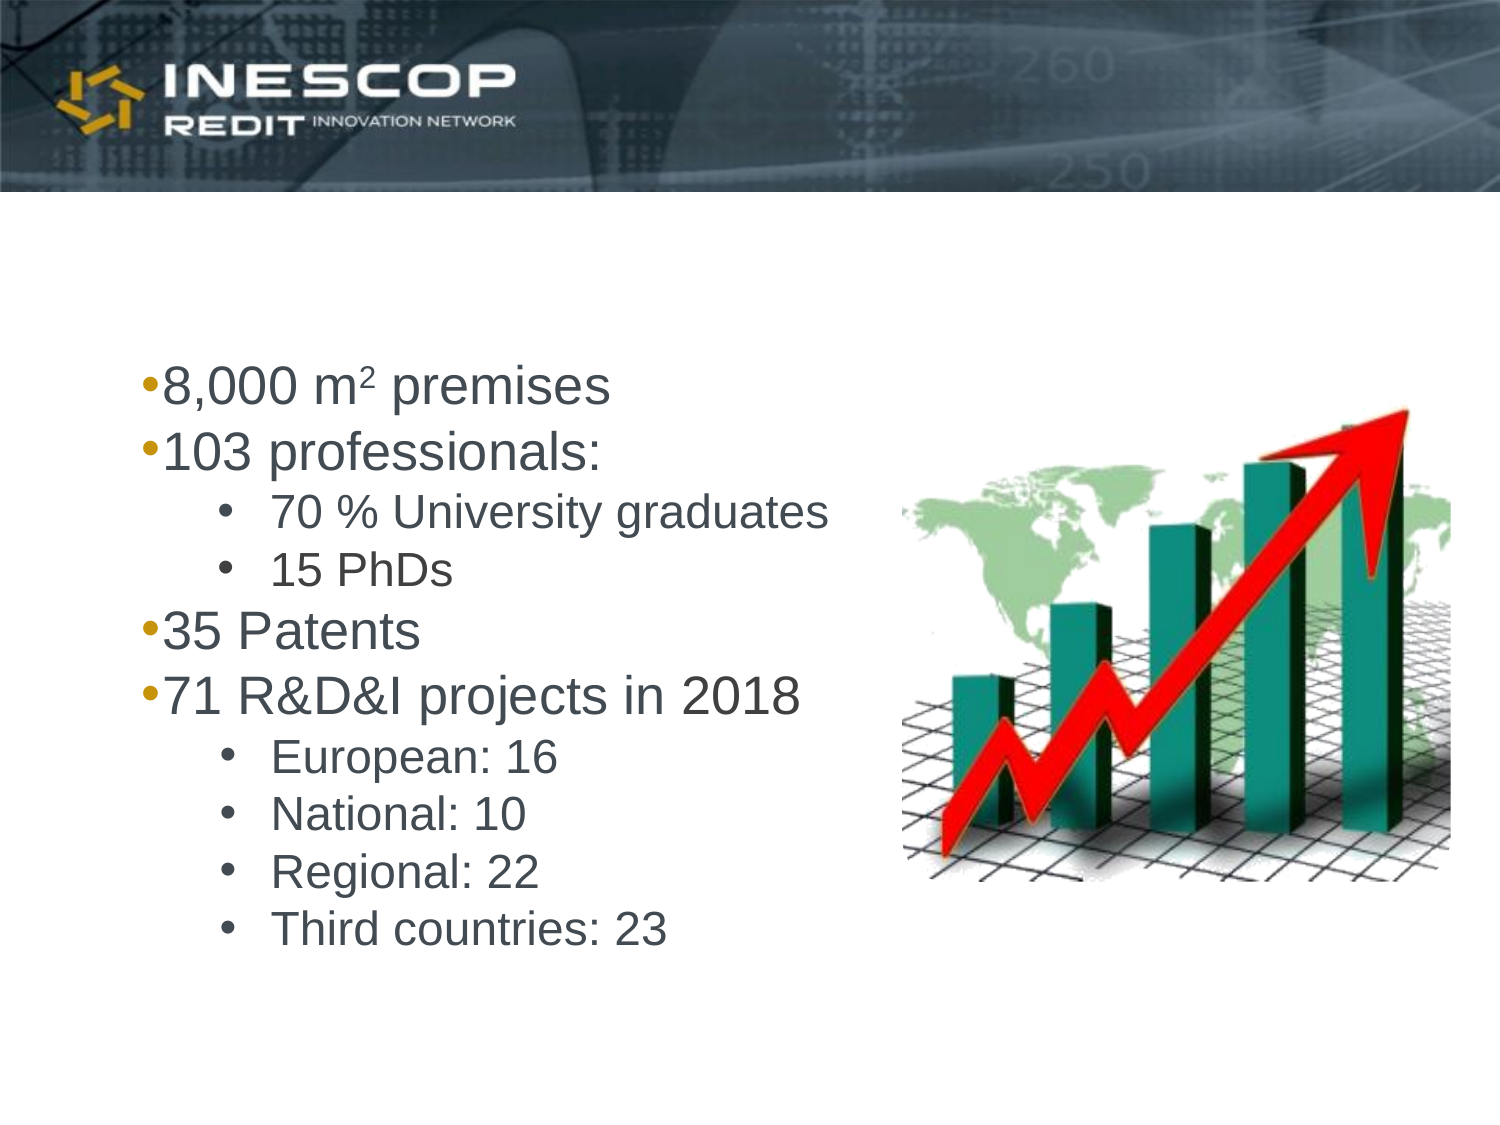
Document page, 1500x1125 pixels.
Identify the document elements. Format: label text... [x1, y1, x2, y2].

text_box 8,000 m2 premises 103 professionals: 70 % University graduates 15 PhDs 35 Patents 71 R&D&I projects in 2018 European: 16 National: 10 Regional: 22 Third countries: 23 [115, 337, 1444, 1026]
picture [0, 0, 1500, 192]
picture [901, 365, 1451, 882]
